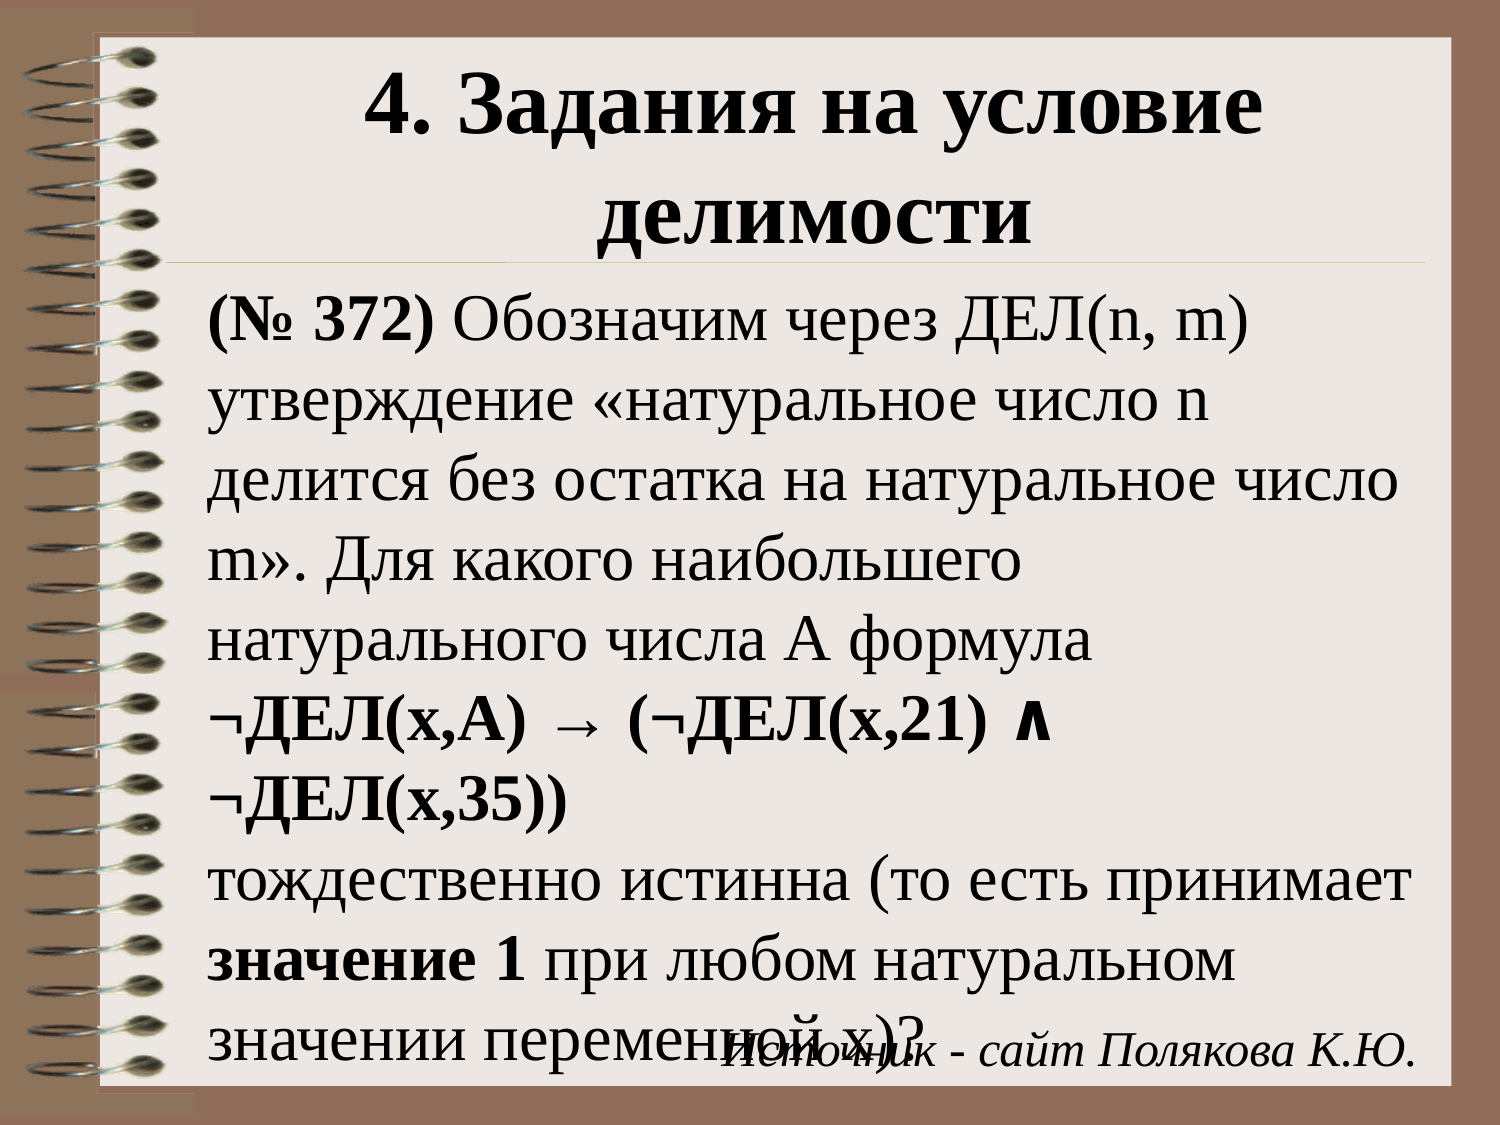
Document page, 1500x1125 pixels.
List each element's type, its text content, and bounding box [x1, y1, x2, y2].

picture [0, 692, 194, 1115]
text_box Источник - сайт Полякова К.Ю. [706, 1009, 1433, 1085]
picture [0, 8, 194, 674]
text_box 4. Задания на условие делимости [192, 34, 1437, 266]
text_box (№ 372) Обозначим через ДЕЛ(n, m) утверждение «натуральное число n делится без остатка на натуральное число m». Для какого наибольшего натурального числа А формула ¬ДЕЛ(x,А) → (¬ДЕЛ(x,21) ∧ ¬ДЕЛ(x,35)) тождественно истинна (то есть принимает значение 1 при любом натуральном значении переменной х)? [192, 266, 1437, 1081]
